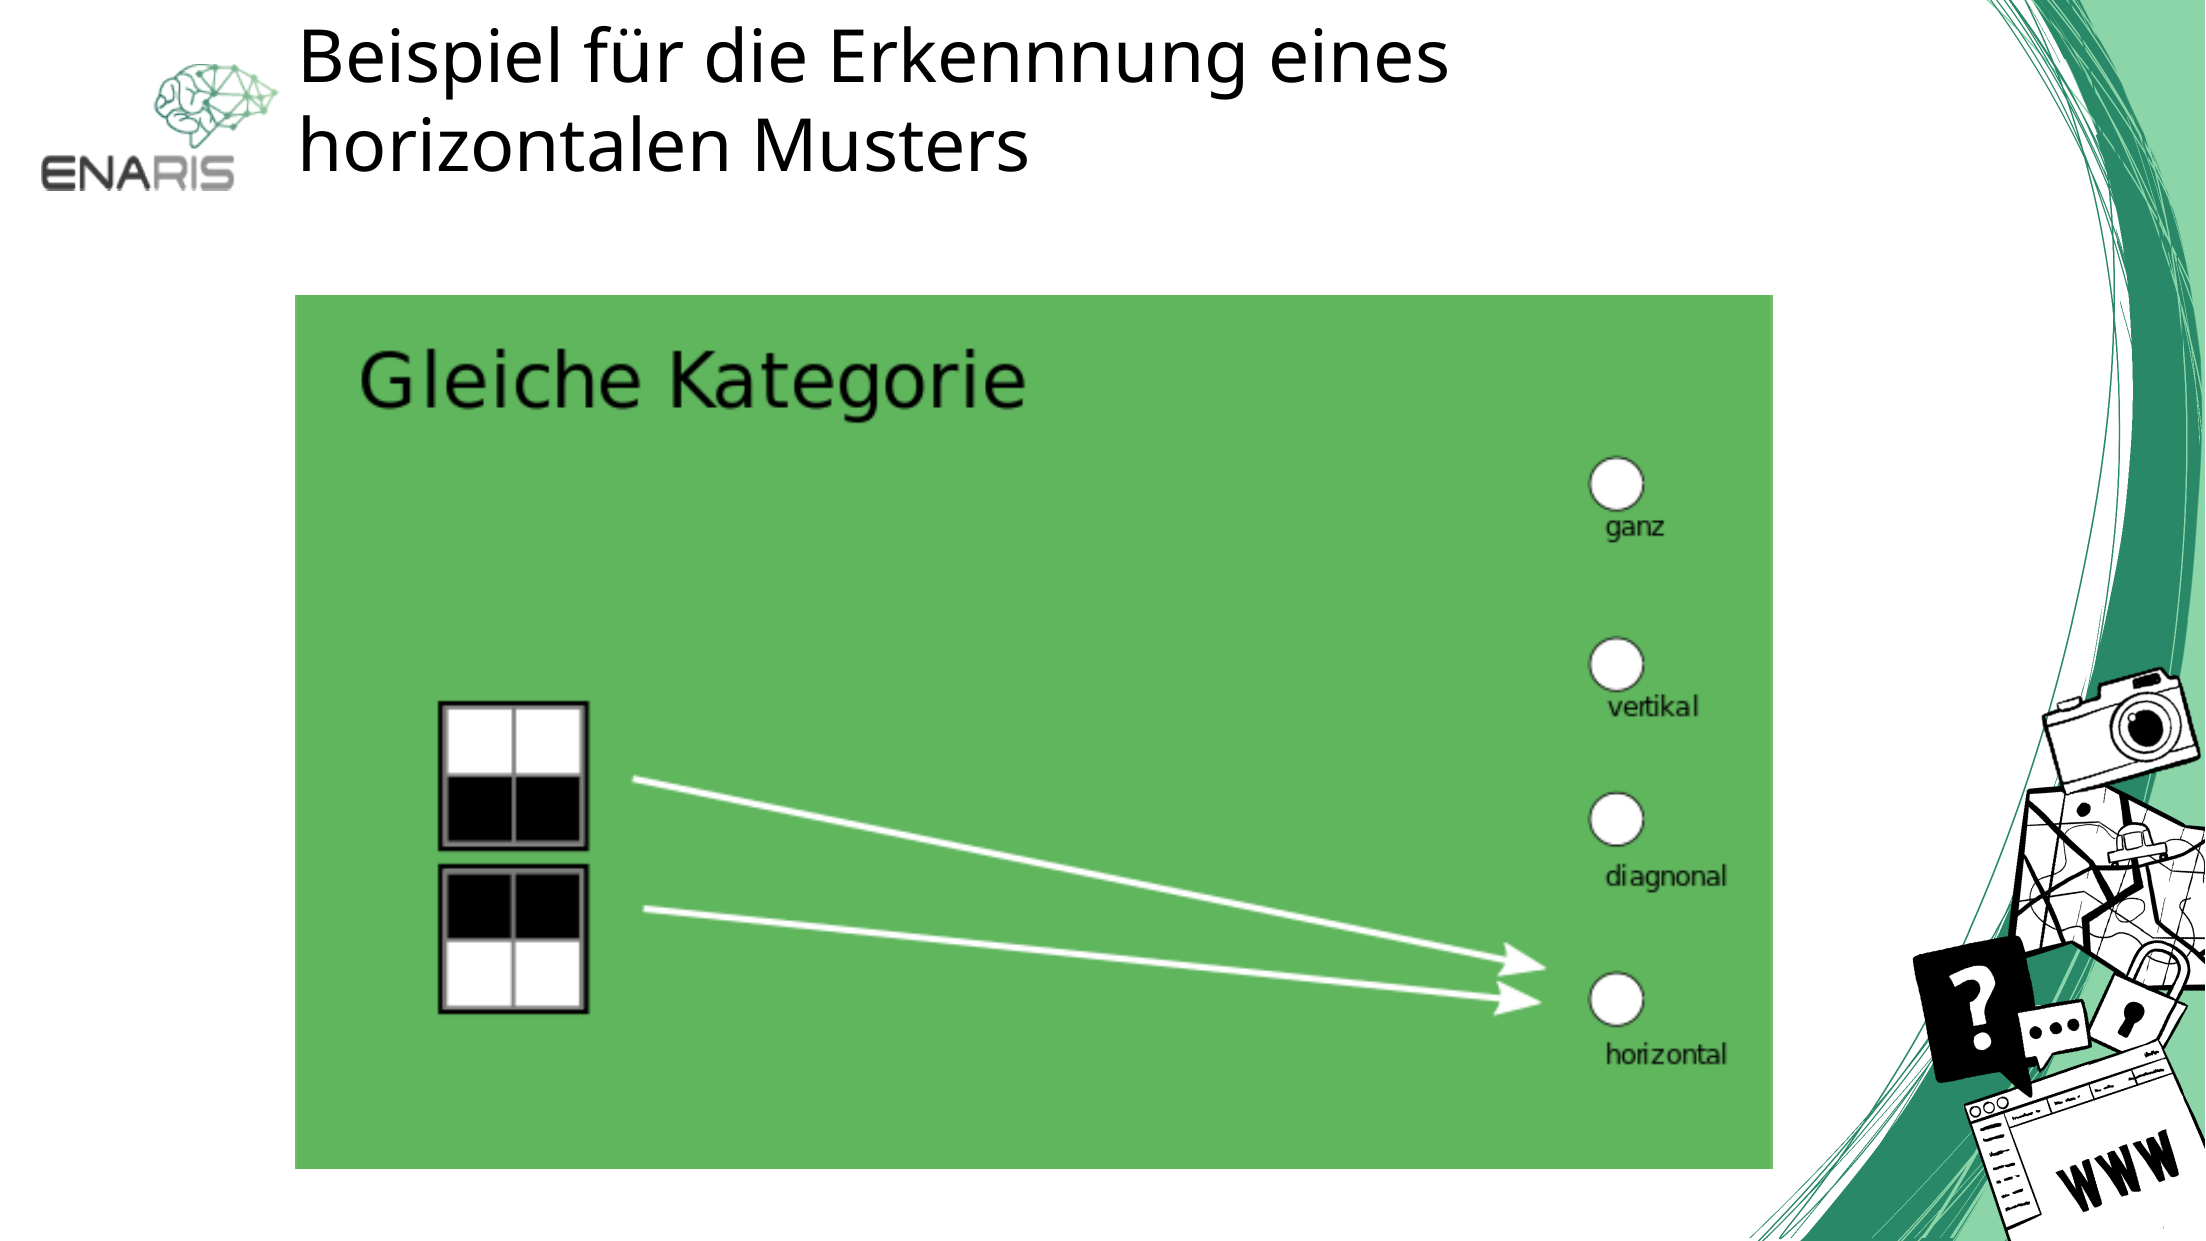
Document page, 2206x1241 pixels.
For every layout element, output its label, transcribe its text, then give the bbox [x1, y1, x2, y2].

picture [41, 64, 280, 191]
picture [295, 0, 2205, 1241]
title Beispiel für die Erkennnung eines horizontalen Musters [295, 0, 2070, 202]
